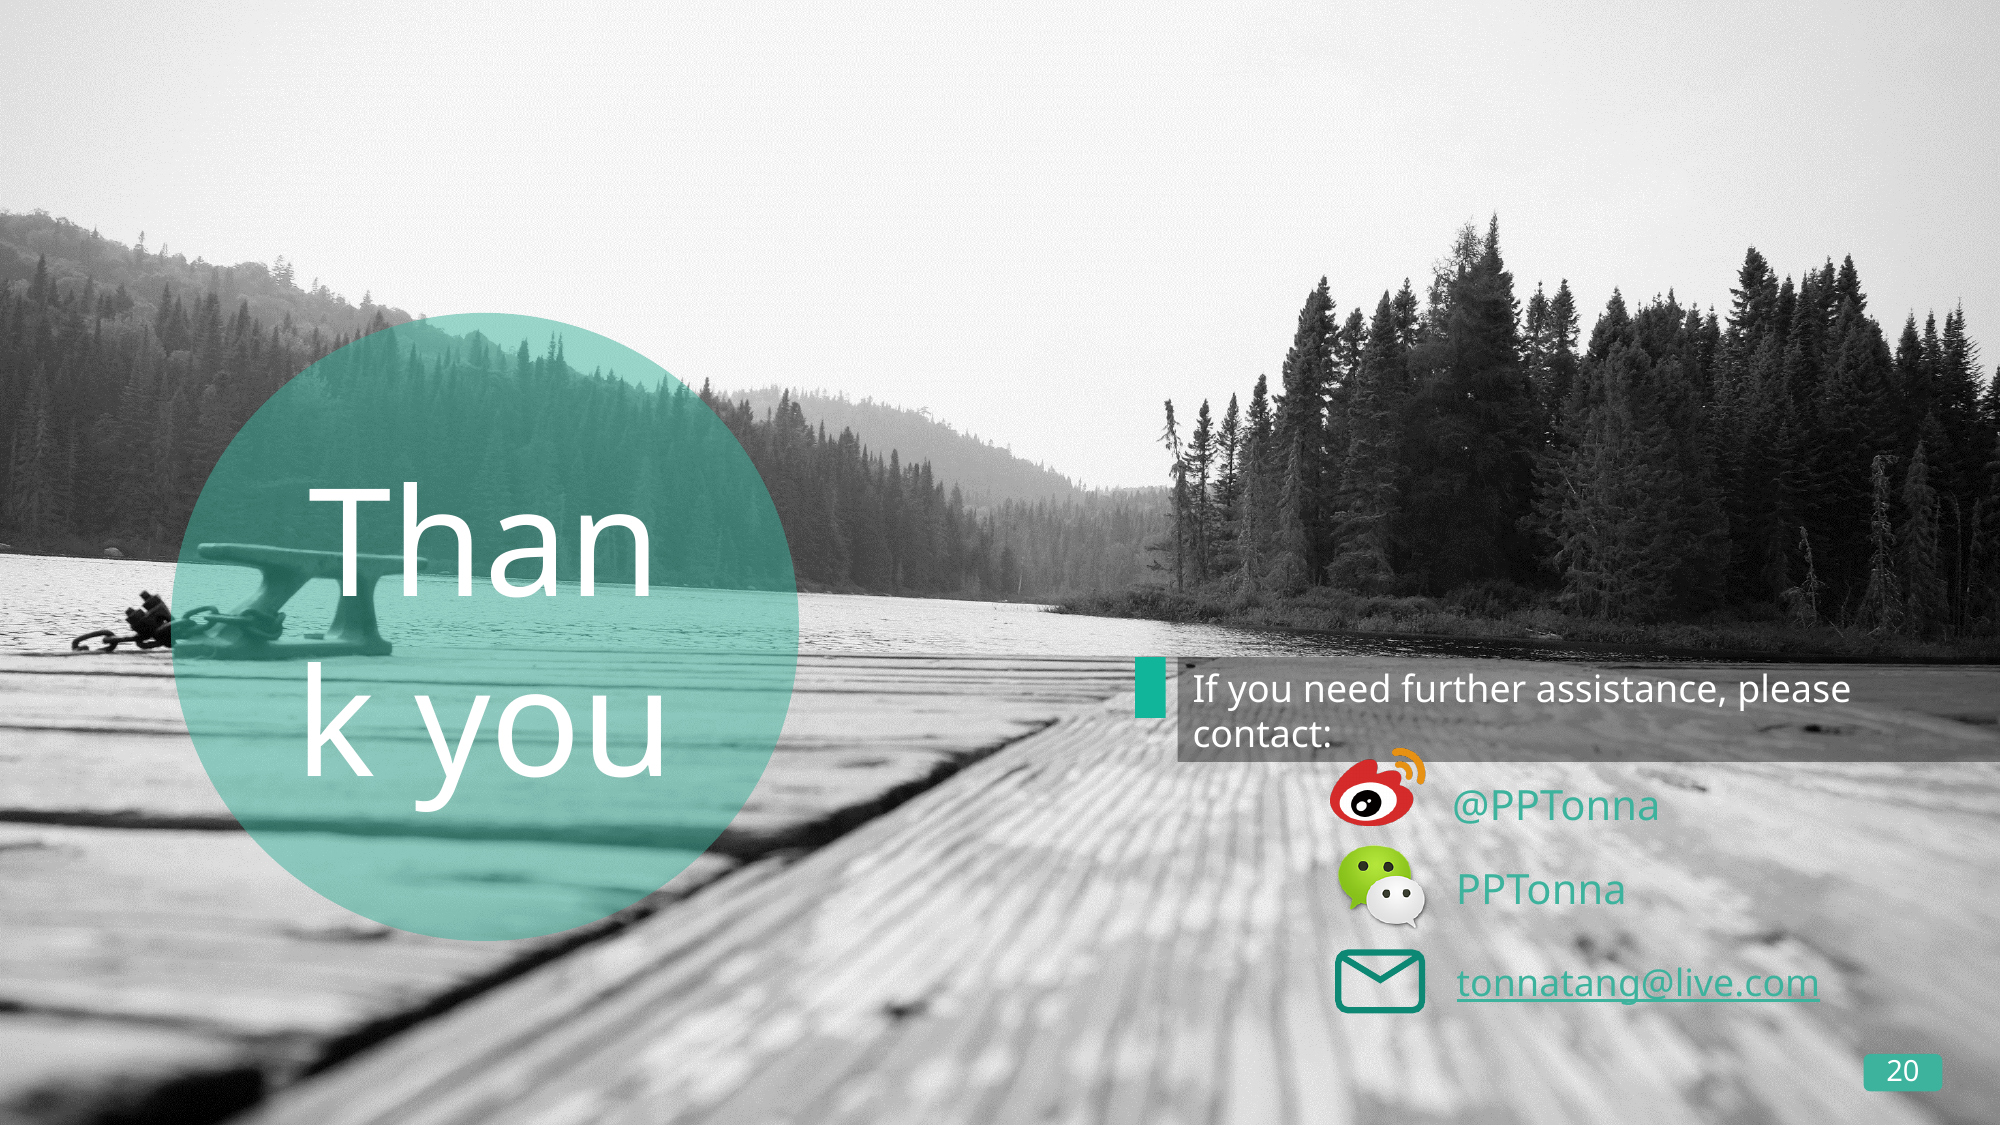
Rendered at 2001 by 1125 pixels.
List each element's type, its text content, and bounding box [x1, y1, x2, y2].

slide_number 20 [1677, 1042, 2000, 1103]
text_box Thank you [169, 311, 800, 943]
text_box [1134, 656, 1167, 719]
picture [0, 0, 2000, 1125]
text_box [1318, 748, 1872, 1012]
text_box If you need further assistance, please contact: [1177, 657, 2000, 762]
